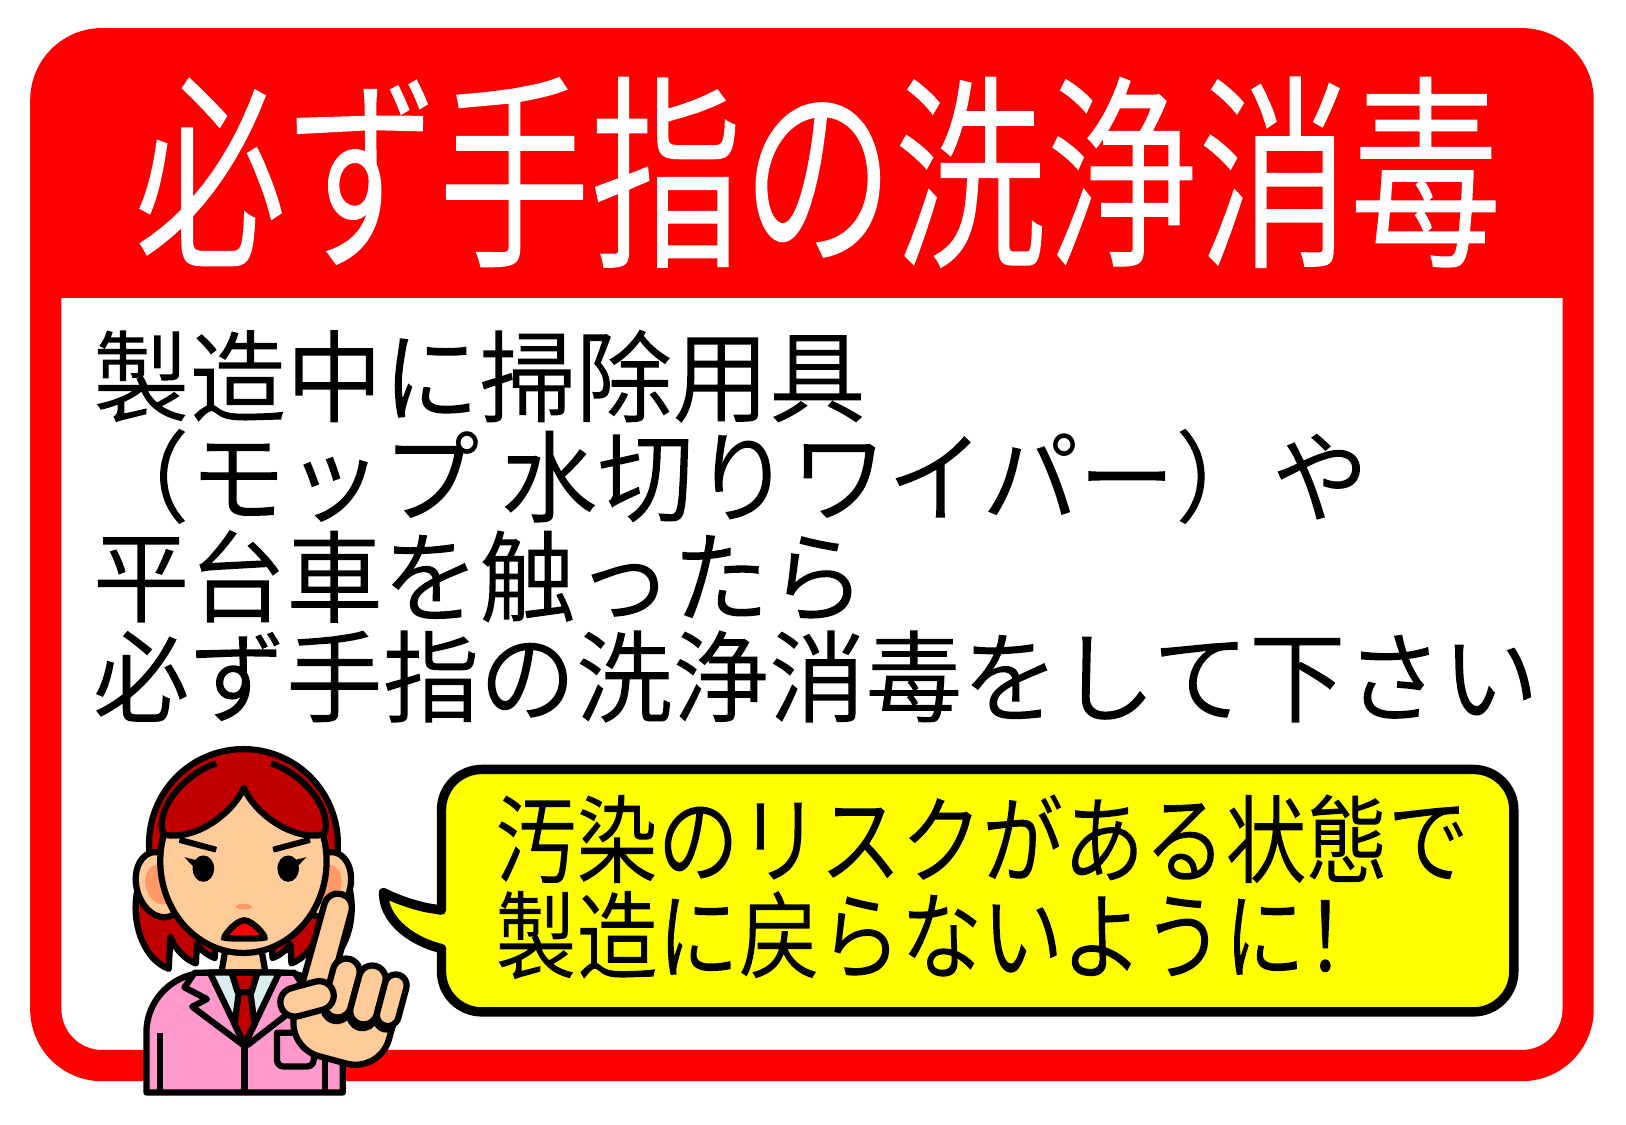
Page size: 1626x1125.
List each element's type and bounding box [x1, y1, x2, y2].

text_box [43, 299, 1581, 1068]
text_box [411, 767, 1516, 1015]
text_box [135, 748, 407, 1093]
text_box [43, 41, 1587, 300]
